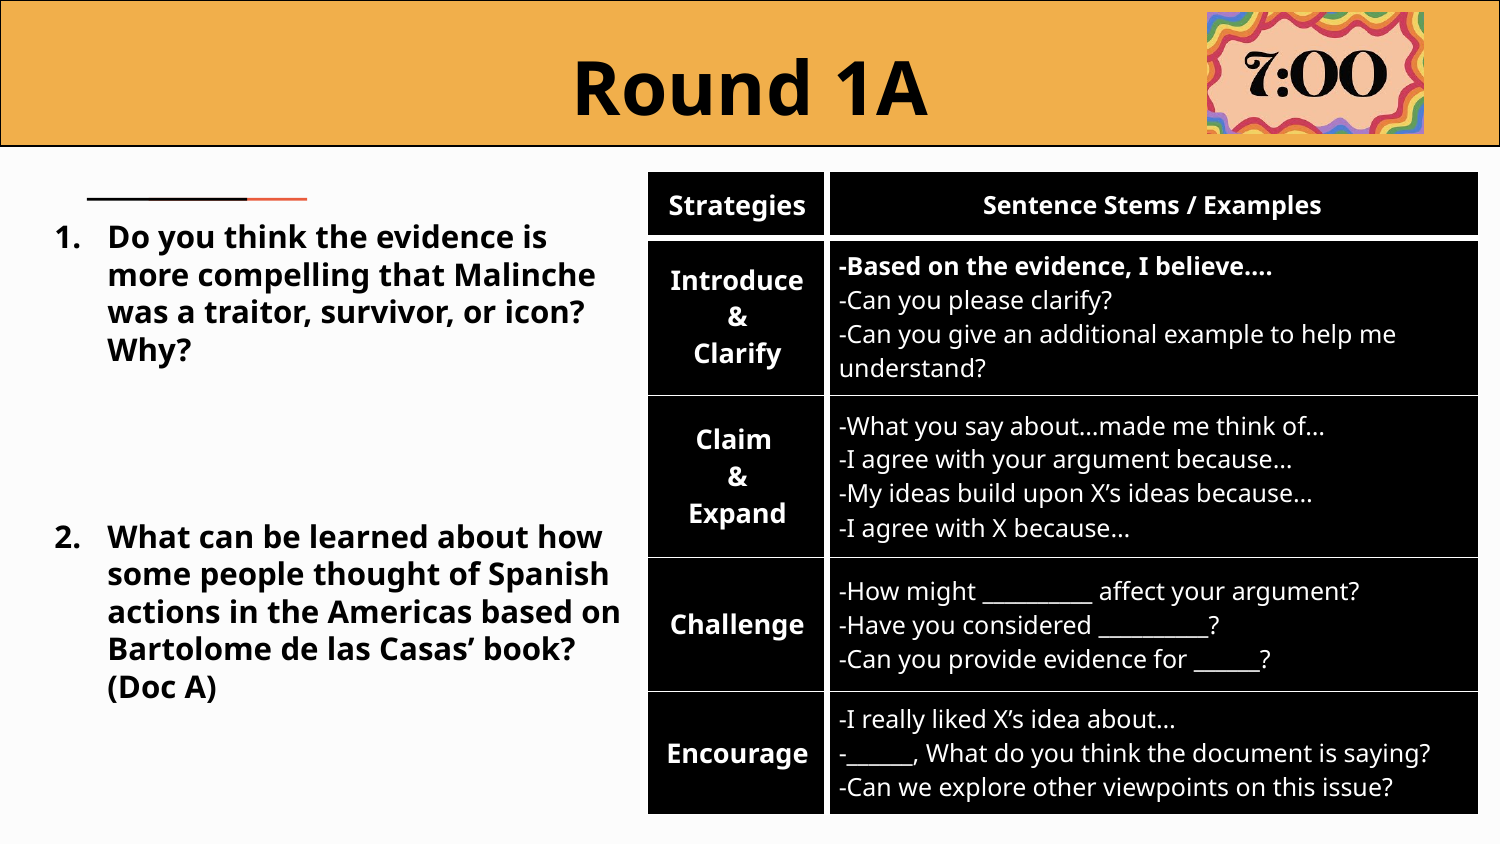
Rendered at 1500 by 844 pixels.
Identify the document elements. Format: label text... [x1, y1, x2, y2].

table_cell -Based on the evidence, I believe…. -Can you please clarify? -Can you give an additional example to help me understand? [830, 241, 1478, 395]
text_box [0, 0, 1500, 146]
slide_number ‹#› [1371, 815, 1462, 825]
table_header Strategies [648, 172, 824, 235]
table_cell Challenge [648, 558, 824, 691]
table_cell -What you say about…made me think of… -I agree with your argument because… -My ideas build upon X’s ideas because… -I agree with X because… [830, 396, 1478, 557]
text_box Do you think the evidence is more compelling that Malinche was a traitor, survivor, or icon? Why? What can be learned about how some people thought of Spanish actions in the Americas based on Bartolome de las Casas’ book? (Doc A) [17, 202, 647, 753]
table_cell Introduce & Clarify [648, 241, 824, 395]
table_header Sentence Stems / Examples [830, 172, 1478, 235]
table_cell Encourage [648, 692, 824, 814]
table_cell Claim & Expand [648, 396, 824, 557]
table_cell -I really liked X’s idea about… -______, What do you think the document is saying? -Can we explore other viewpoints on this issue? [830, 692, 1478, 814]
picture [1206, 11, 1424, 135]
table_cell -How might __________ affect your argument? -Have you considered __________? -Can you provide evidence for ______? [830, 558, 1478, 691]
text_box Round 1A [45, 24, 1455, 147]
